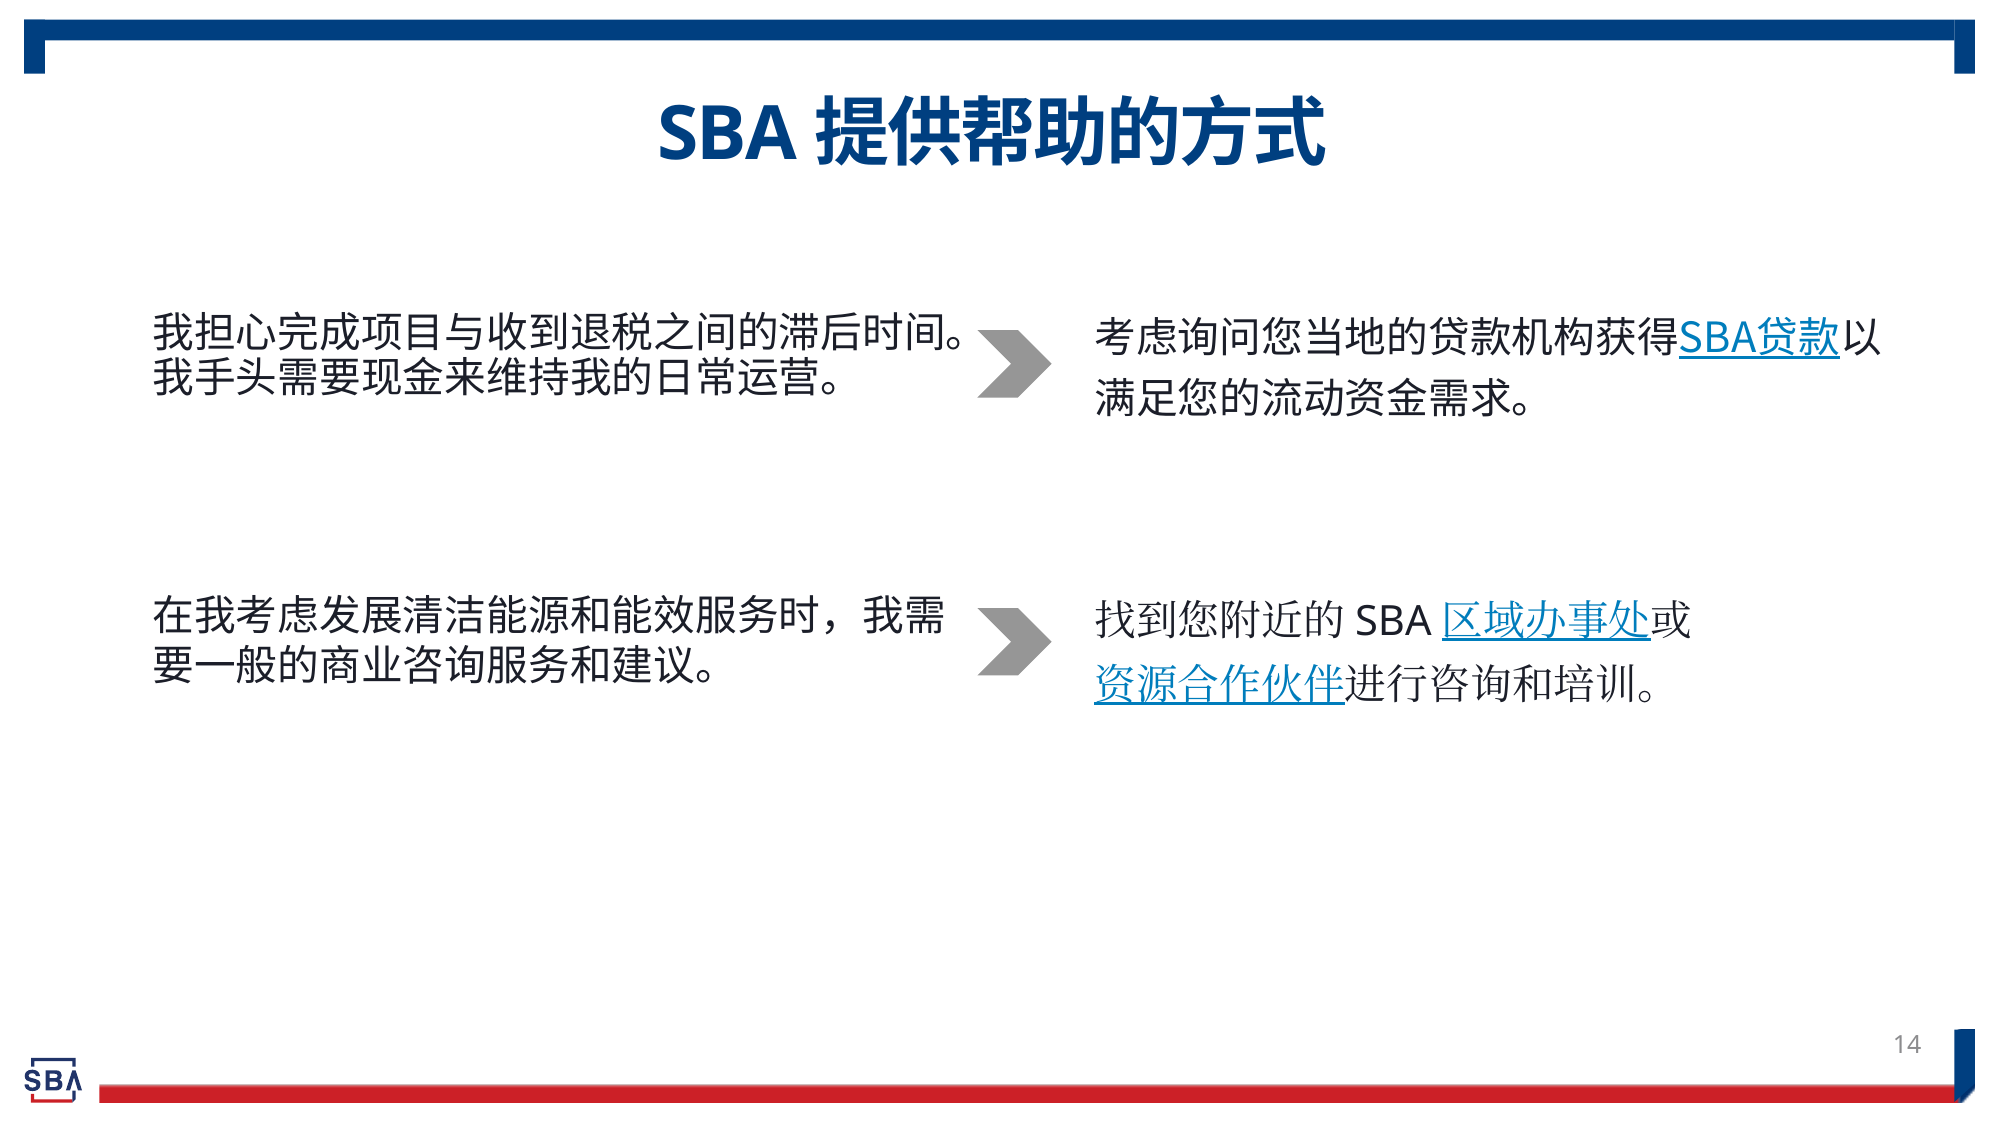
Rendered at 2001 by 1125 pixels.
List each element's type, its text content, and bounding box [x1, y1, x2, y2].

list 我担心完成项目与收到退税之间的滞后时间。我手头需要现金来维持我的日常运营。 [137, 303, 962, 454]
text_box 考虑询问您当地的贷款机构获得SBA贷款以满足您的流动资金需求。 [1079, 303, 1904, 454]
text_box [974, 329, 1054, 399]
text_box 在我考虑发展清洁能源和能效服务时，我需要一般的商业咨询服务和建议。 [137, 581, 962, 732]
text_box [974, 606, 1054, 677]
slide_number 14 [1486, 1016, 1937, 1076]
text_box 找到您附近的SBA区域办事处或资源合作伙伴进行咨询和培训。 [1079, 581, 1904, 732]
title SBA提供帮助的方式 [137, 87, 1863, 186]
